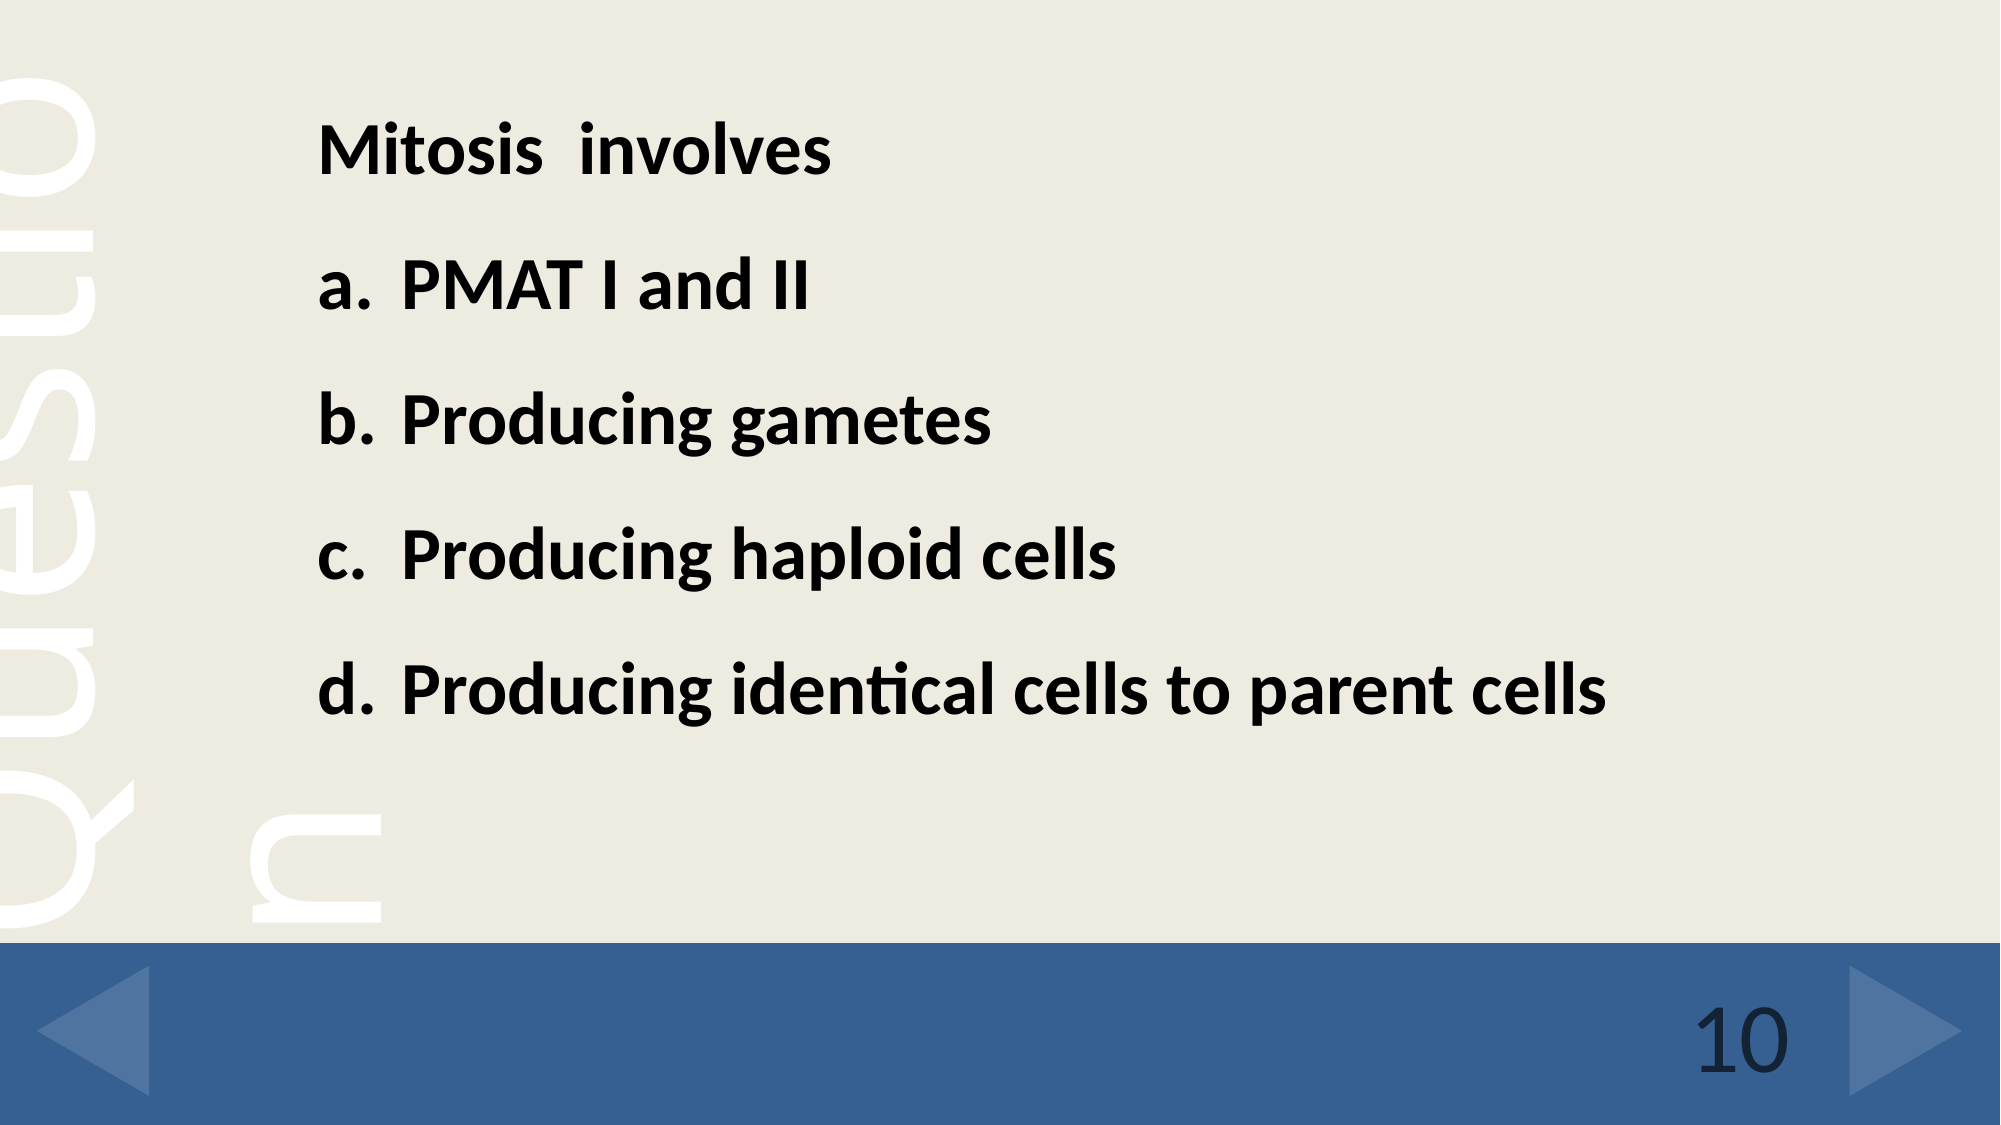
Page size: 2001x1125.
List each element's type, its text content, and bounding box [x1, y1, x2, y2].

list 10 [1494, 967, 1806, 1097]
list Mitosis involves PMAT I and II Producing gametes Producing haploid cells Producing identical cells to parent cells [302, 307, 1760, 636]
